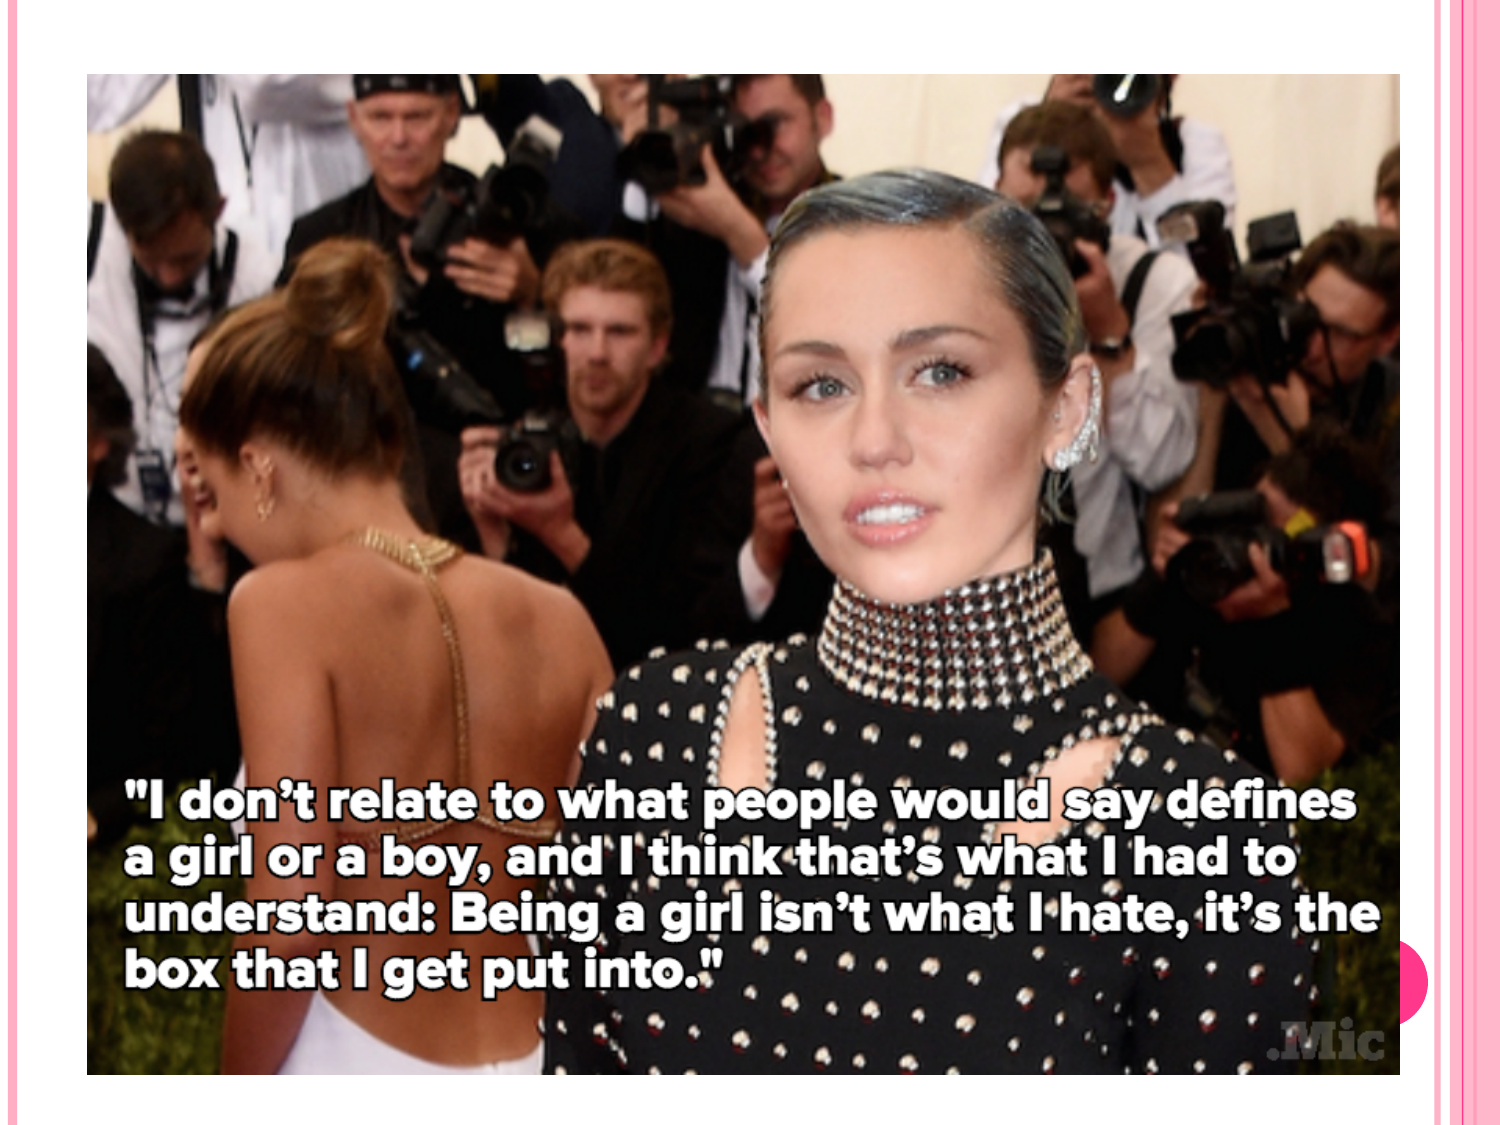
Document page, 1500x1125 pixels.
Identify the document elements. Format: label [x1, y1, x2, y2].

picture [87, 74, 1401, 1076]
